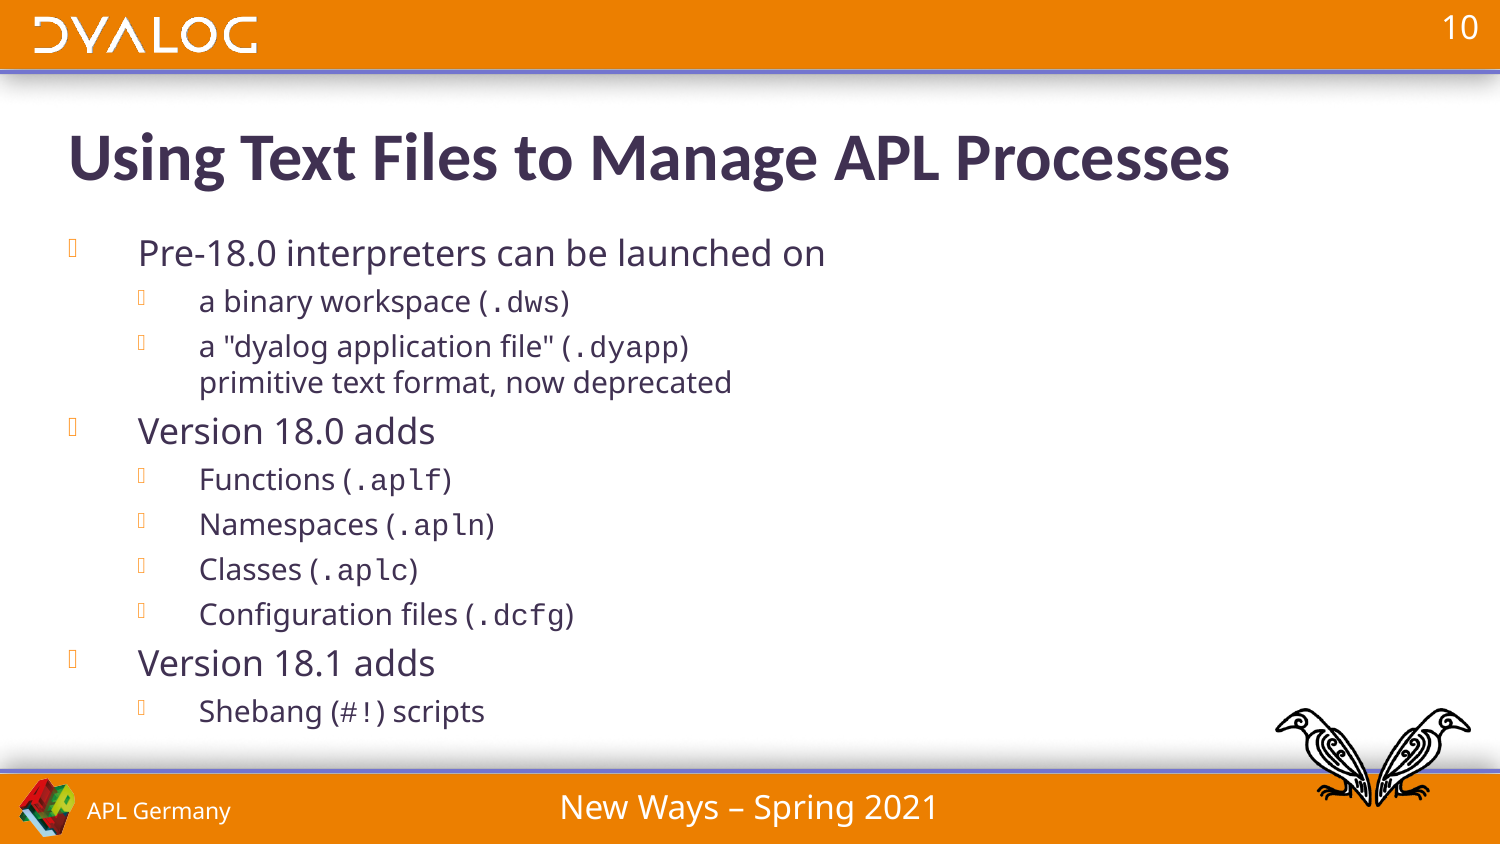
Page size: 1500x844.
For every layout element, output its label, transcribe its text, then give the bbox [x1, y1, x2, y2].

title Using Text Files to Manage APL Processes [53, 104, 1444, 202]
picture [0, 0, 1500, 108]
list Pre-18.0 interpreters can be launched on a binary workspace (.dws) a "dyalog application file" (.dyapp) primitive text format, now deprecated Version 18.0 adds Functions (.aplf) Namespaces (.apln) Classes (.aplc) Configuration files (.dcfg) Version 18.1 adds Shebang (#!) scripts [53, 222, 1444, 740]
picture [0, 708, 1500, 844]
